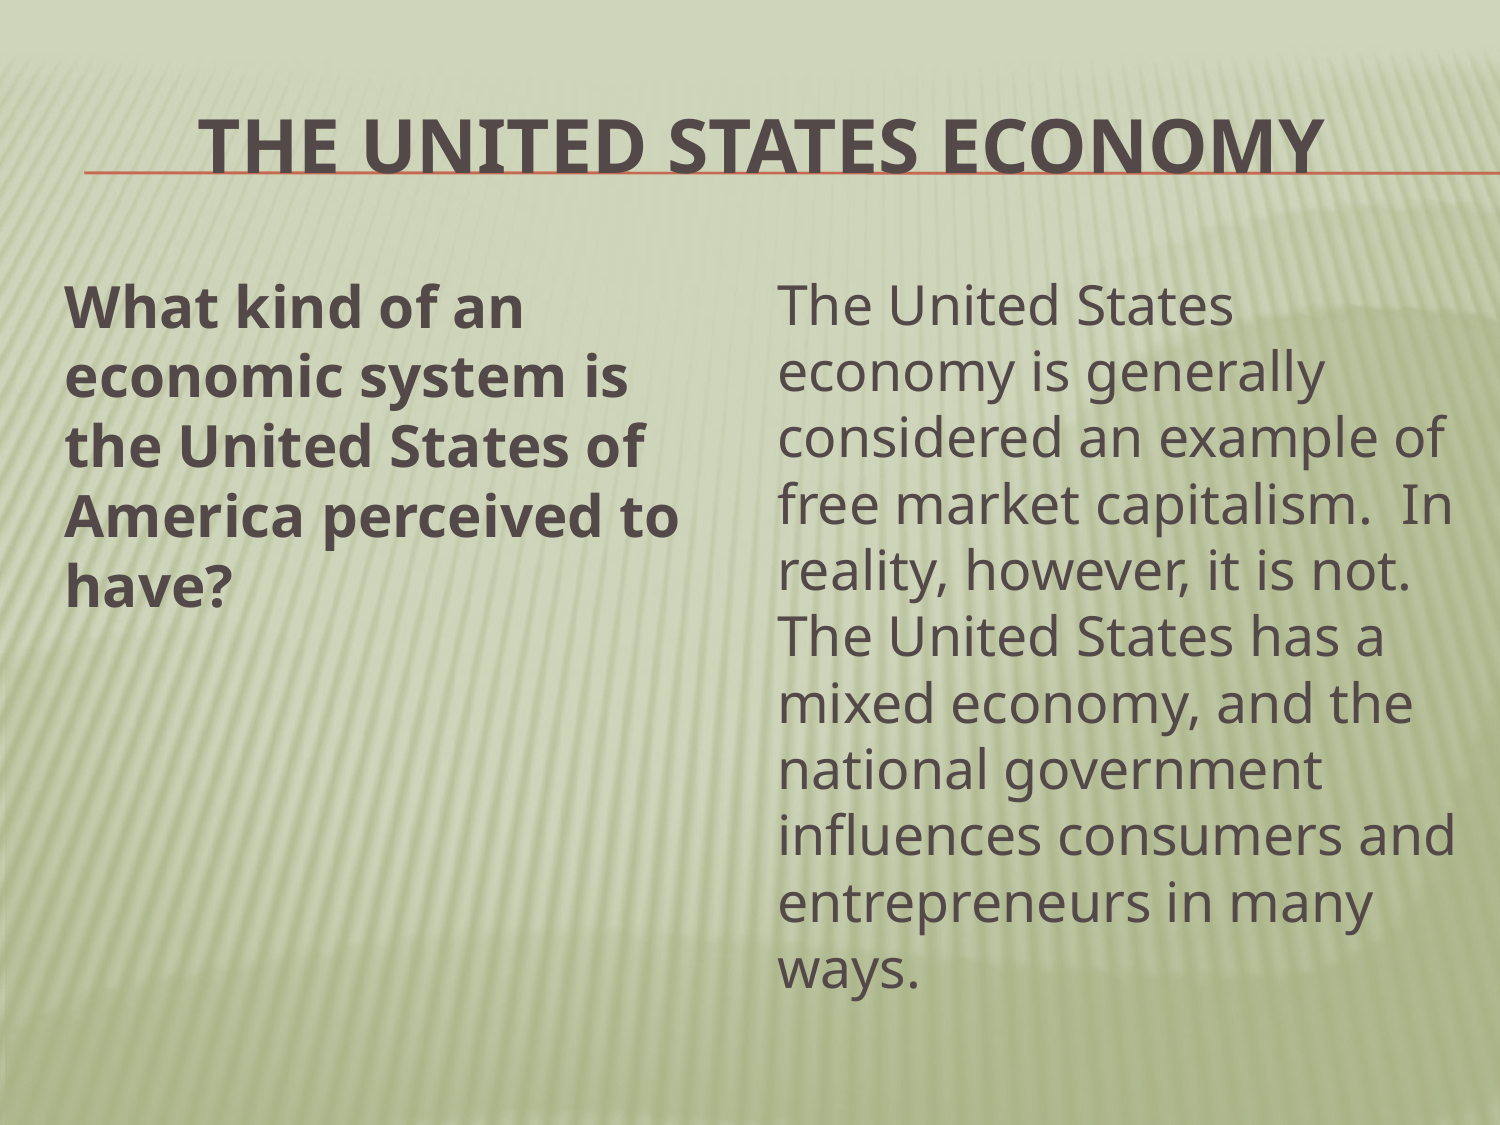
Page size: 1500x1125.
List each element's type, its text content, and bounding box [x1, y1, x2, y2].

list The United States economy is generally considered an example of free market capitalism. In reality, however, it is not. The United States has a mixed economy, and the national government influences consumers and entrepreneurs in many ways. [762, 262, 1475, 1038]
list What kind of an economic system is the United States of America perceived to have? [50, 262, 738, 1038]
title The United States Economy [49, 75, 1475, 213]
